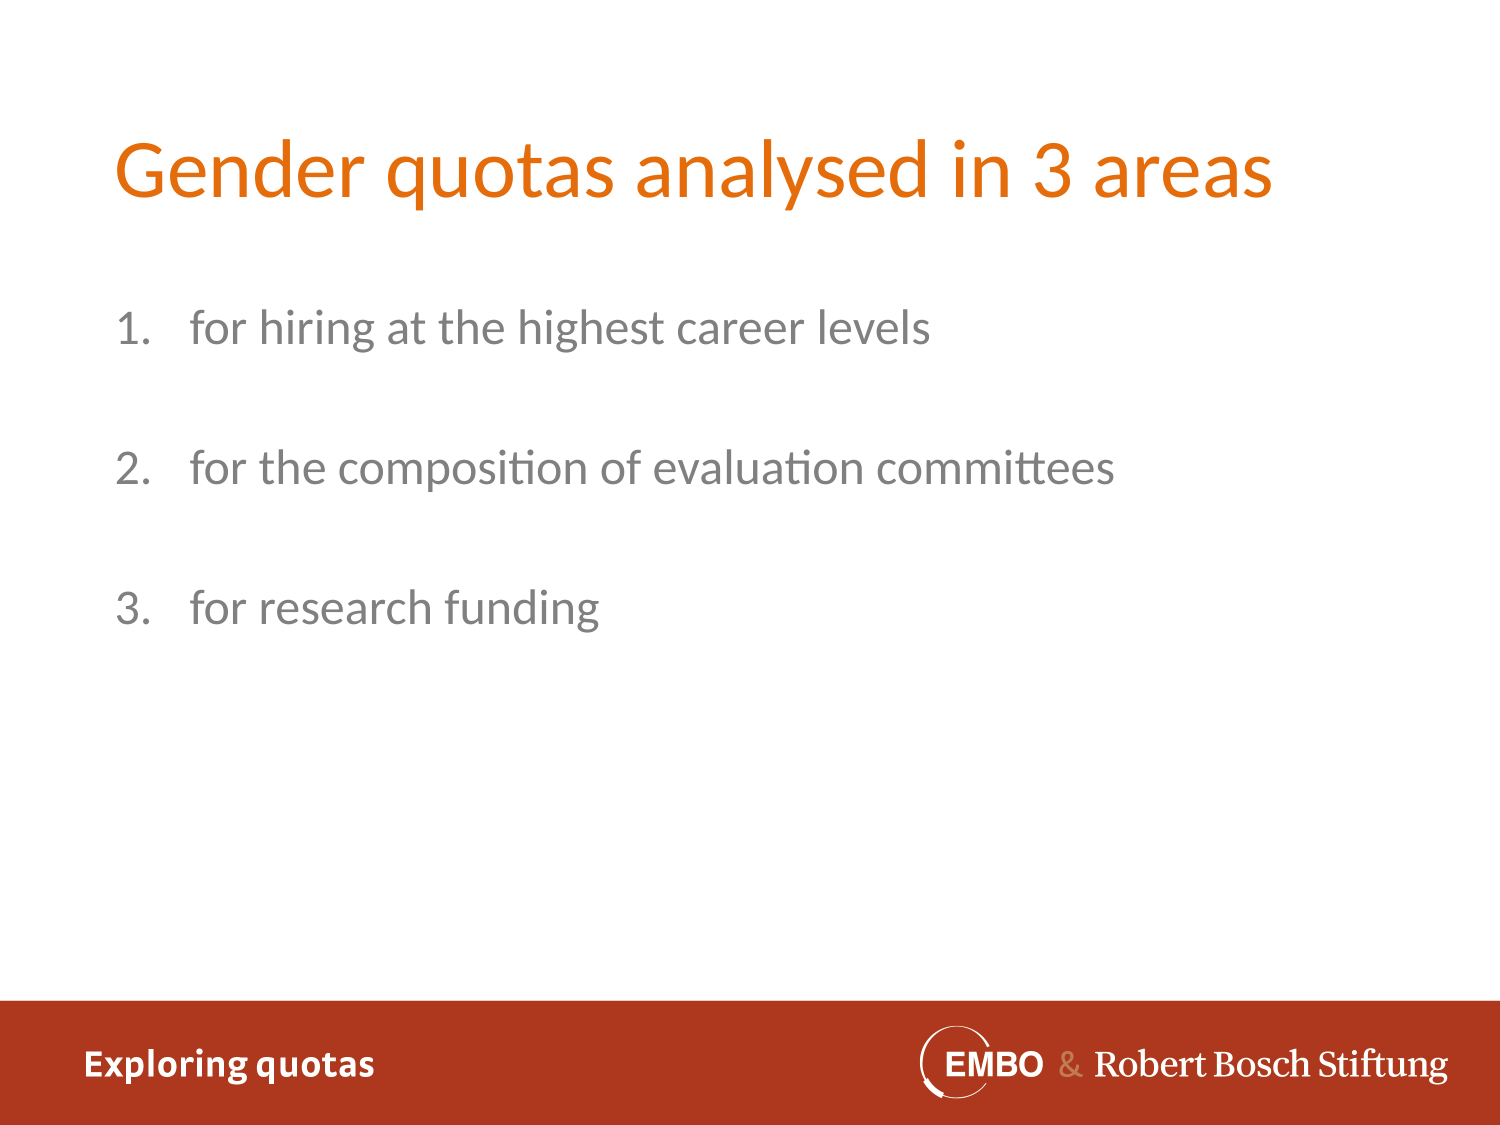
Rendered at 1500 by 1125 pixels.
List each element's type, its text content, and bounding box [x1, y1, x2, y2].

picture [0, 0, 1500, 1125]
text_box Gender quotas analysed in 3 areas [99, 70, 1450, 258]
text_box for hiring at the highest career levels for the composition of evaluation committees for research funding [99, 287, 1450, 1030]
